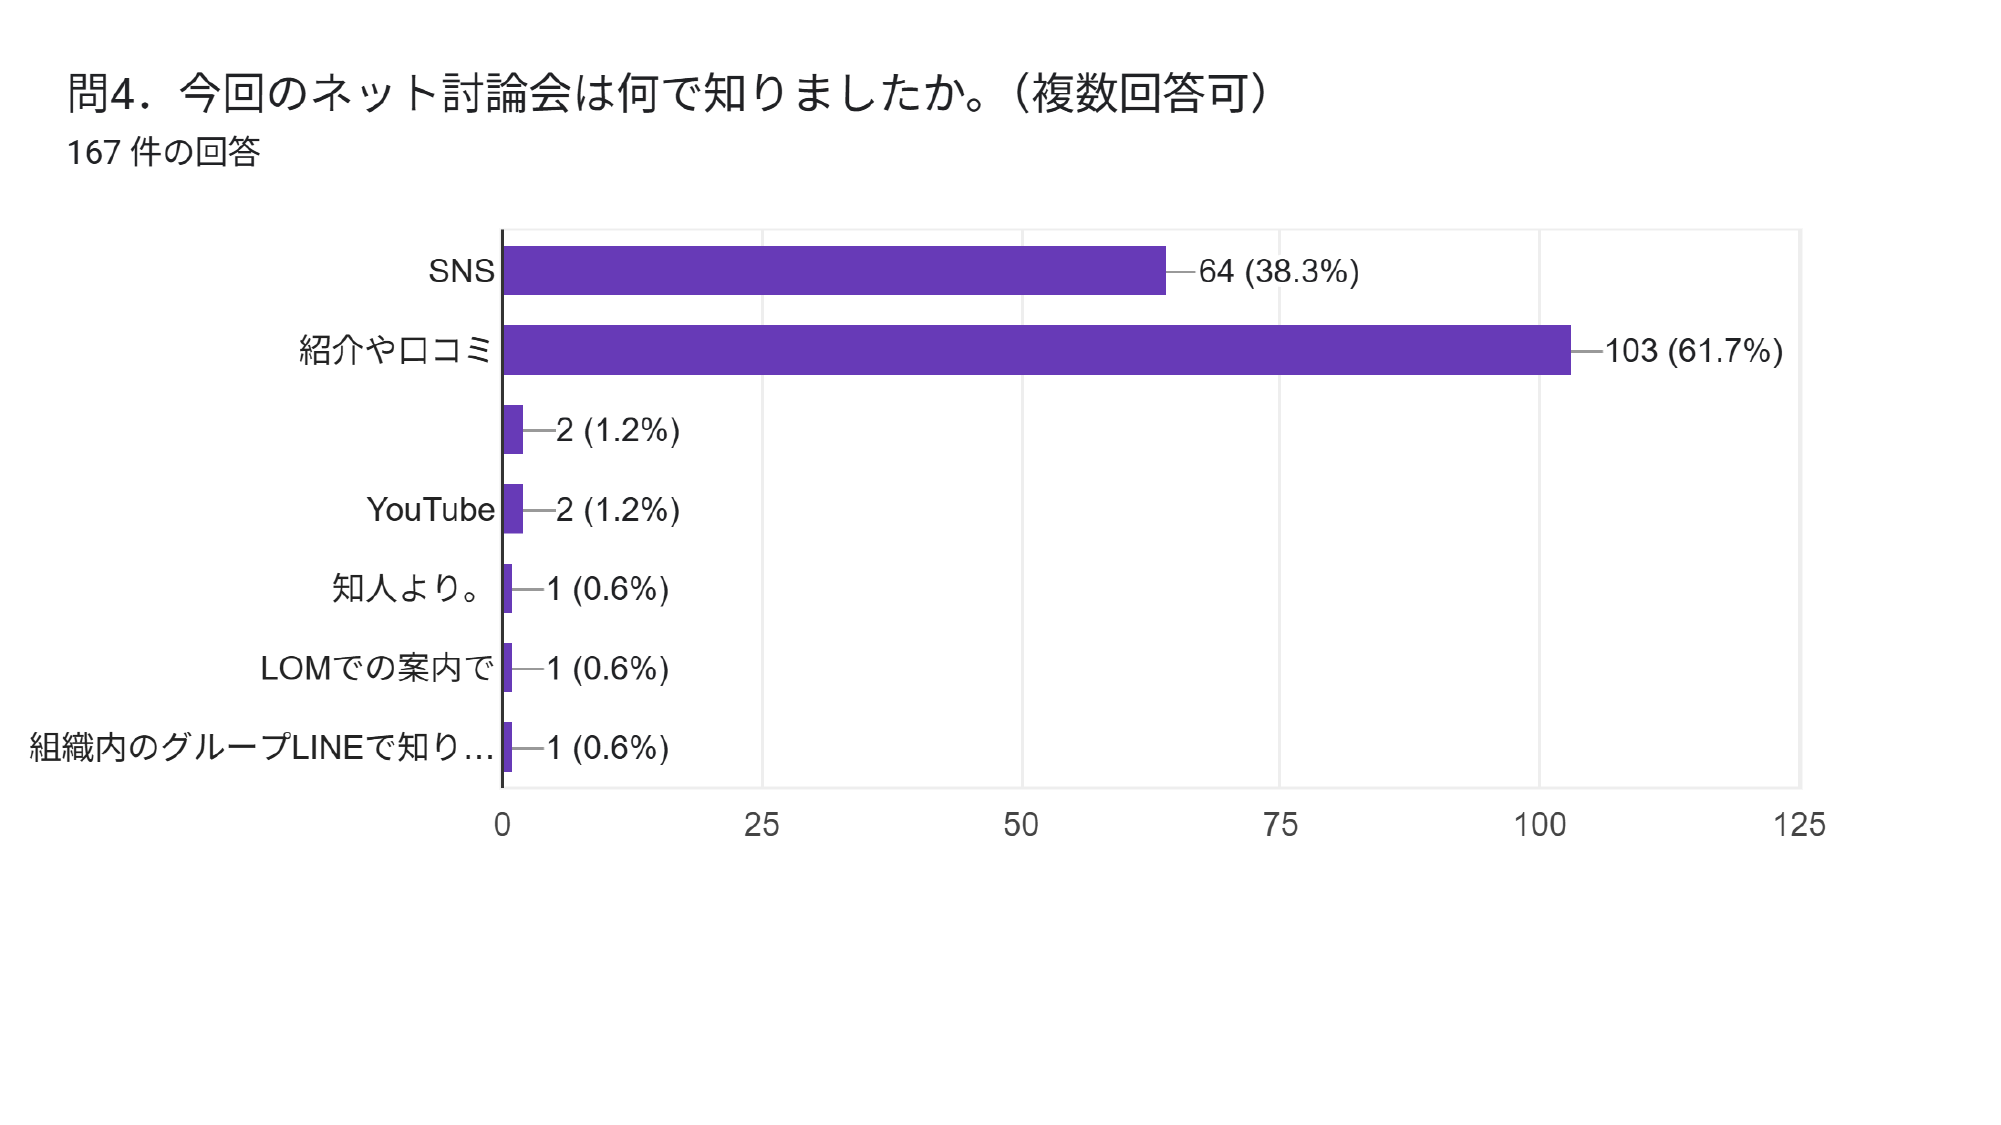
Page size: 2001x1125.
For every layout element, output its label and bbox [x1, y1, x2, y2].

picture [0, 0, 2000, 953]
